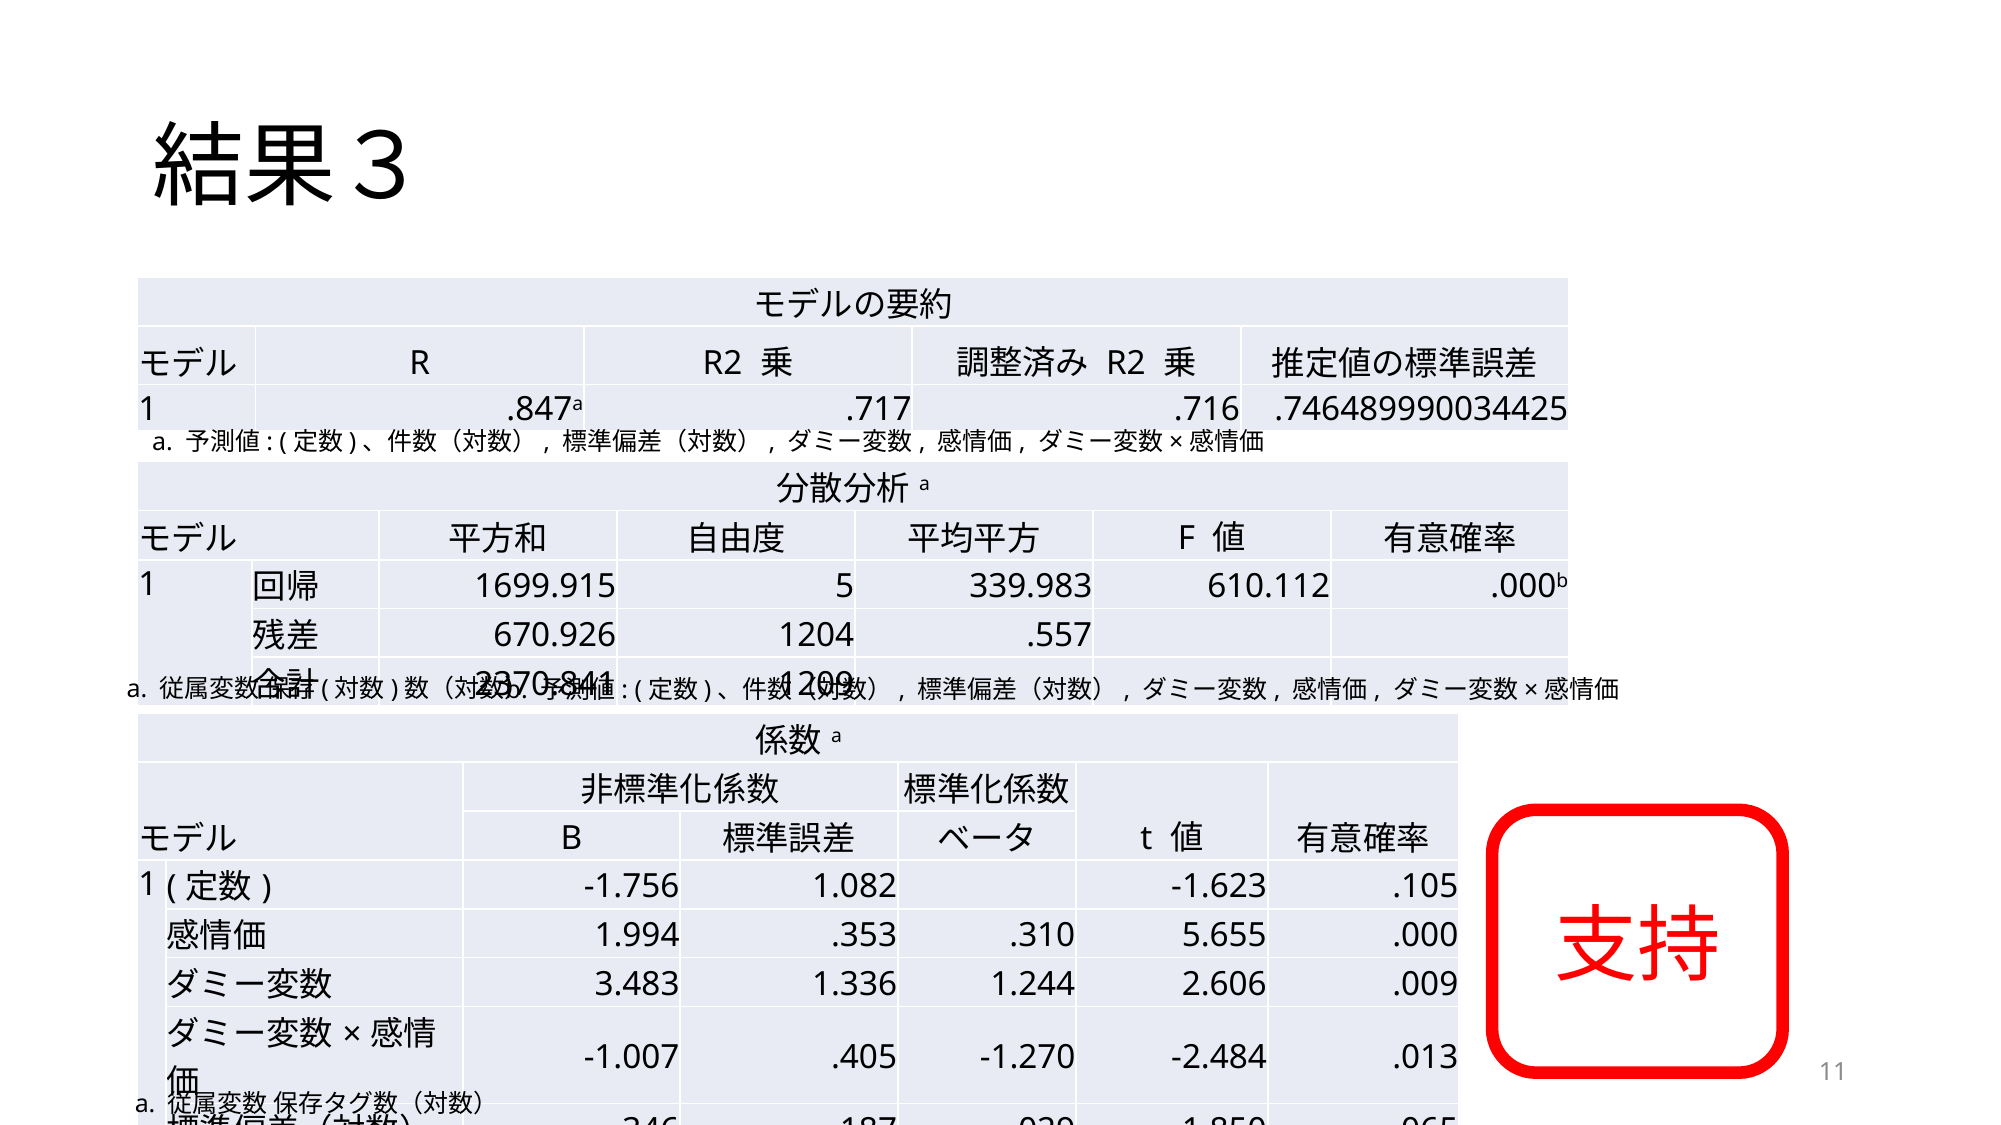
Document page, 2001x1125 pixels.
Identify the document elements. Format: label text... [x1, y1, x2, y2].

table_cell 調整済み R2 乗 [913, 327, 1240, 384]
table_cell -1.623 [1077, 861, 1267, 908]
table_cell [1332, 609, 1568, 656]
table_cell .716 [913, 385, 1240, 417]
table_cell F 値 [1094, 511, 1330, 559]
table_cell .187 [681, 1104, 897, 1125]
table_cell 1699.915 [380, 561, 616, 608]
table_cell ダミー変数 [167, 958, 462, 1006]
text_box 支持 [1491, 808, 1784, 1074]
table_cell 2370.841 [380, 658, 616, 665]
table_cell -1.756 [464, 861, 679, 908]
table_cell 1.244 [899, 958, 1075, 1006]
table_cell モデル [138, 763, 462, 859]
table_cell 1 [138, 561, 251, 664]
table_cell .346 [514, 1104, 679, 1125]
table_cell t 値 [1077, 763, 1267, 859]
table_cell [899, 861, 1075, 908]
table_cell .353 [681, 910, 897, 957]
table_cell 1204 [618, 609, 854, 656]
table_cell 自由度 [618, 511, 854, 559]
table_cell [1094, 609, 1330, 656]
table_cell 感情価 [167, 910, 462, 957]
table_cell [856, 658, 1092, 665]
table_cell 2.606 [1077, 958, 1267, 1006]
table_cell [1332, 658, 1568, 665]
table_cell 標準化係数 [899, 763, 1075, 810]
table_cell 1 [138, 385, 255, 417]
text_box a. 従属変数 保存(対数)数（対数） [111, 664, 545, 710]
table_cell 3.483 [464, 958, 679, 1006]
table_cell 1.994 [464, 910, 679, 957]
table_cell 339.983 [856, 561, 1092, 608]
table_cell 有意確率 [1332, 511, 1568, 559]
table_cell モデル [138, 327, 255, 384]
table_cell モデル [138, 511, 378, 559]
table_header 係数a [138, 714, 1458, 761]
table_cell .065 [1269, 1104, 1458, 1125]
table_cell 回帰 [253, 561, 378, 608]
table_cell 610.112 [1094, 561, 1330, 608]
table_cell R2 乗 [585, 327, 911, 384]
text_box a. 従属変数 保存タグ数（対数） [120, 1080, 514, 1125]
table_cell 非標準化係数 [464, 763, 897, 810]
table_cell .000b [1332, 561, 1568, 608]
table_header モデルの要約 [138, 278, 1568, 325]
table_cell 平均平方 [856, 511, 1092, 559]
table_cell -1.007 [464, 1007, 679, 1103]
table_header 分散分析a [138, 462, 1568, 510]
table_cell 1209 [618, 658, 854, 665]
table_cell 5.655 [1077, 910, 1267, 957]
text_box b. 予測値: (定数)、件数（対数）, 標準偏差（対数）, ダミー変数, 感情価, ダミー変数×感情価 [490, 665, 1808, 711]
table_cell 推定値の標準誤差 [1242, 327, 1568, 384]
table_cell 5 [618, 561, 854, 608]
table_cell 1 [138, 861, 165, 1080]
table_cell 標準誤差 [681, 812, 897, 859]
table_cell 1.082 [681, 861, 897, 908]
table_cell B [464, 812, 679, 859]
table_cell 有意確率 [1269, 763, 1458, 859]
table_cell .105 [1269, 861, 1458, 908]
table_cell ベータ [899, 812, 1075, 859]
table_cell 平方和 [380, 511, 616, 559]
table_cell 残差 [253, 609, 378, 656]
table_cell .000 [1269, 910, 1458, 957]
table_cell .029 [899, 1104, 1075, 1125]
table_cell -1.270 [899, 1007, 1075, 1103]
table_cell .557 [856, 609, 1092, 656]
table_cell (定数) [167, 861, 462, 908]
text_box a. 予測値: (定数)、件数（対数）, 標準偏差（対数）, ダミー変数, 感情価, ダミー変数×感情価 [137, 417, 1454, 463]
table_cell .746489990034425 [1242, 385, 1568, 430]
table_cell R [256, 327, 583, 384]
slide_number 11 [1412, 1042, 1863, 1103]
title 結果３ [137, 59, 1863, 278]
table_cell -2.484 [1077, 1007, 1267, 1103]
table_cell .009 [1269, 958, 1458, 1006]
table_cell 670.926 [380, 609, 616, 656]
table_cell [1094, 658, 1330, 665]
table_cell .310 [899, 910, 1075, 957]
table_cell 1.850 [1077, 1104, 1267, 1125]
table_cell 1.336 [681, 958, 897, 1006]
table_cell .717 [585, 385, 911, 417]
table_cell 合計 [253, 658, 378, 664]
table_cell ダミー変数×感情価 [167, 1007, 462, 1080]
table_cell .013 [1269, 1007, 1458, 1103]
table_cell .405 [681, 1007, 897, 1103]
table_cell .847a [256, 385, 583, 417]
